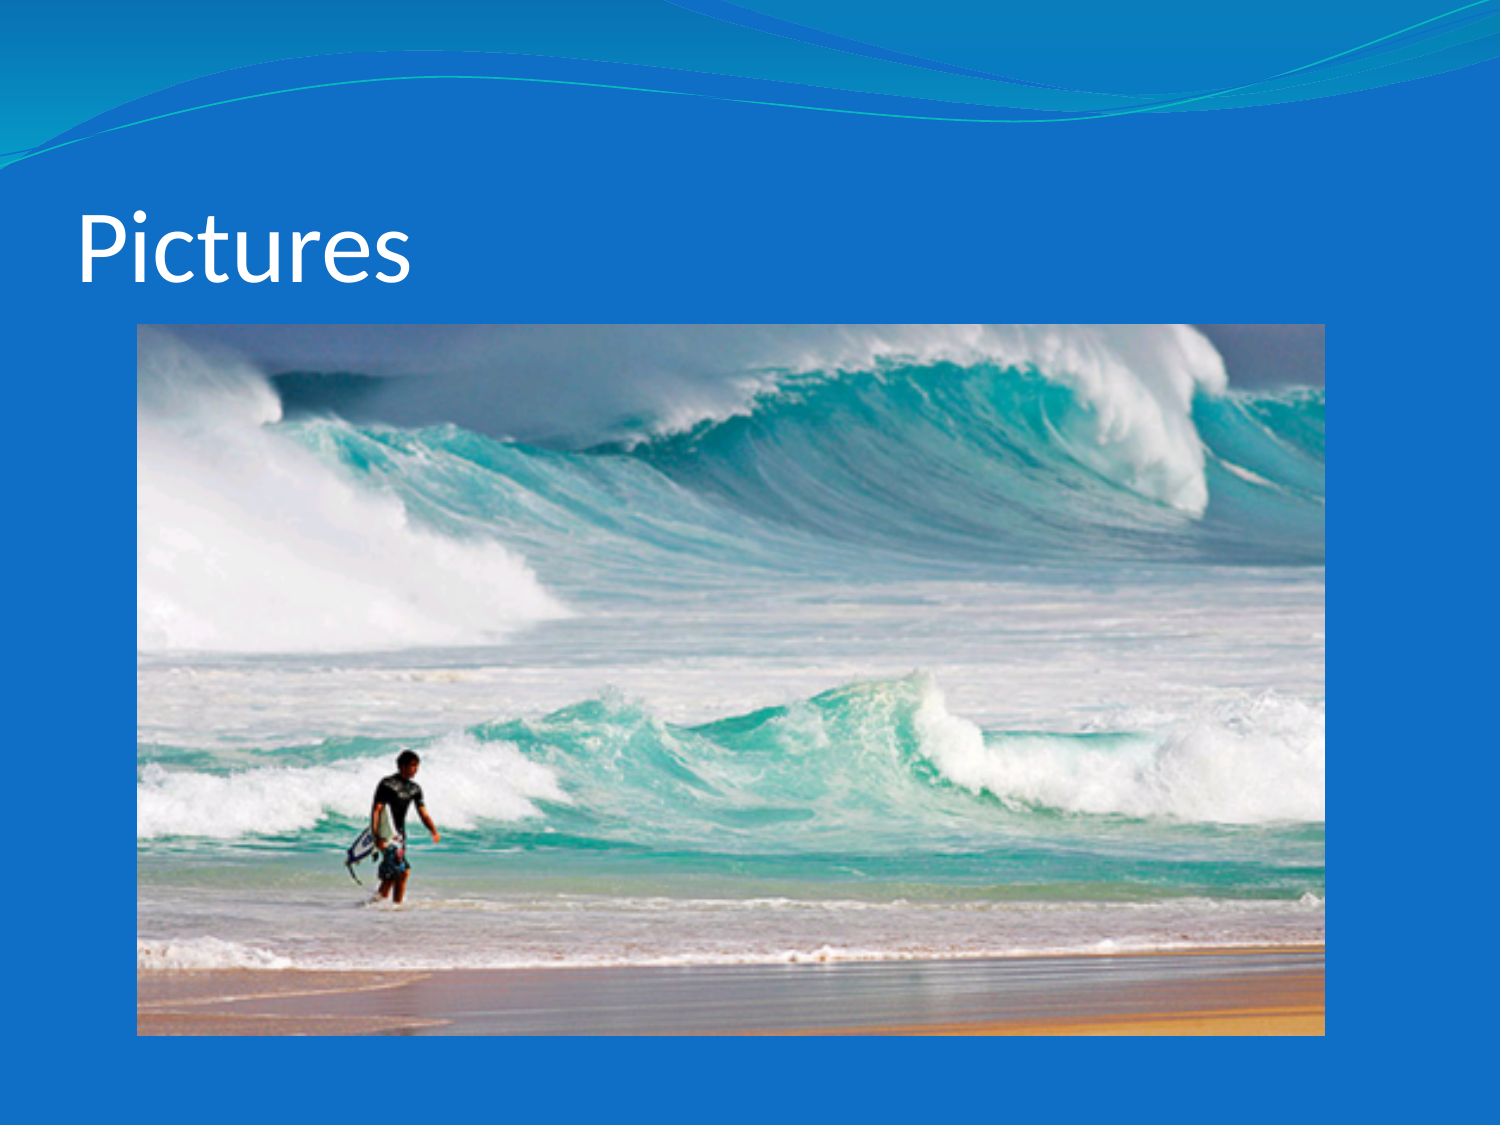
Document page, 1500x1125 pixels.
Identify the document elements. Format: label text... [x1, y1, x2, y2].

title Pictures [75, 115, 1425, 303]
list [137, 324, 1326, 1036]
